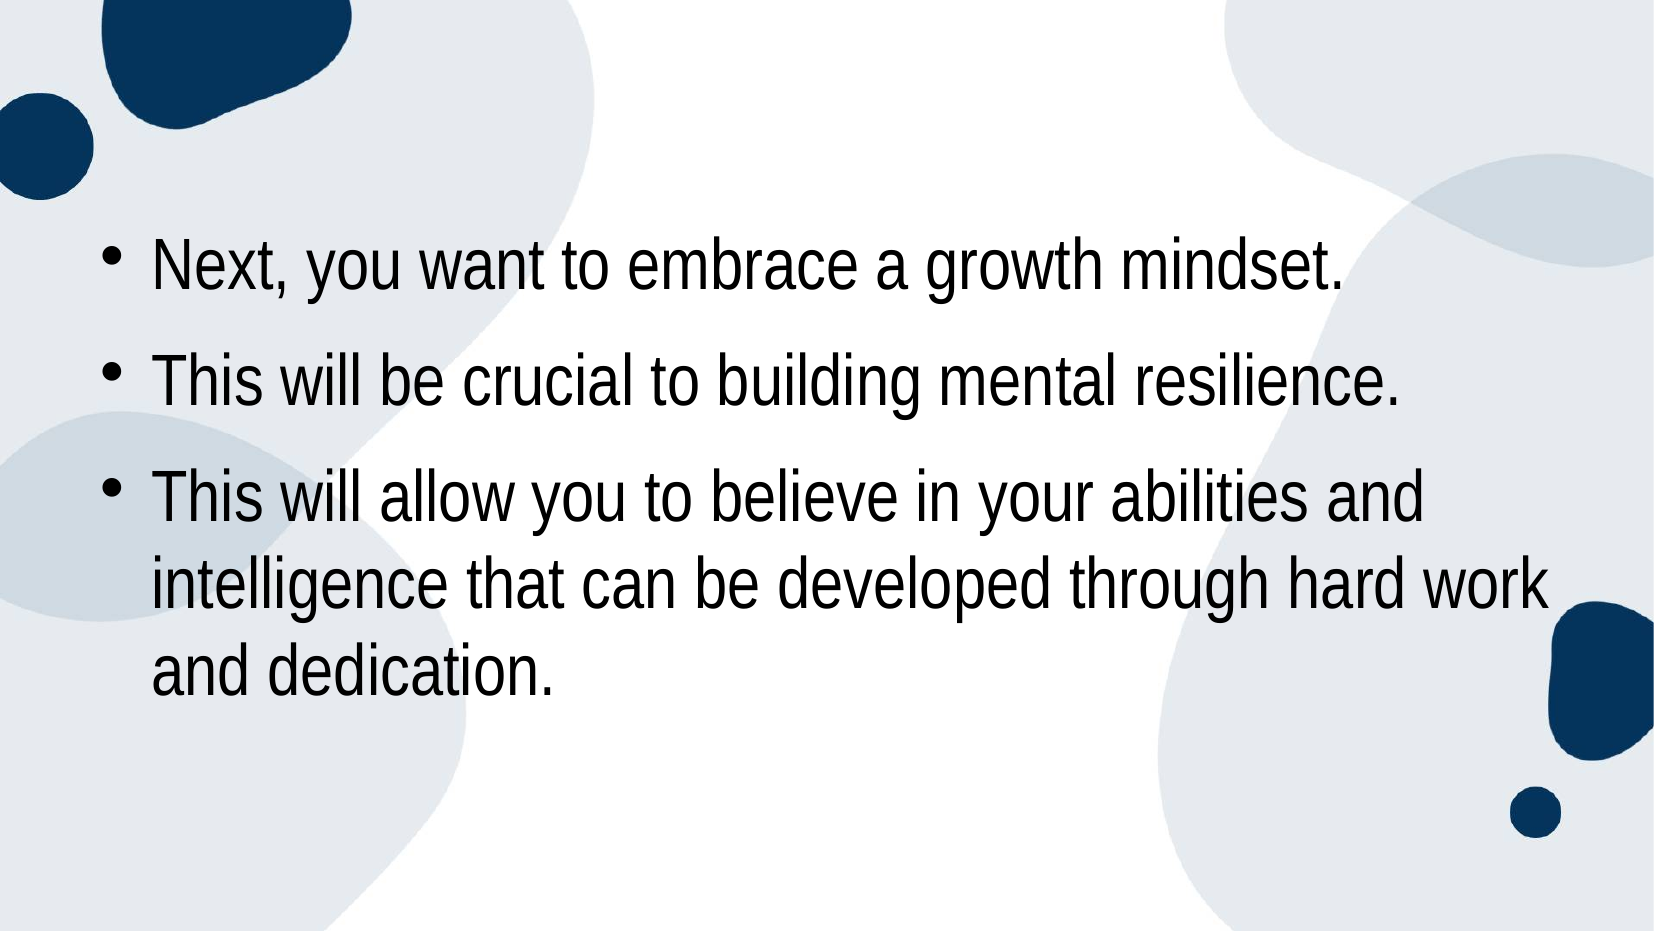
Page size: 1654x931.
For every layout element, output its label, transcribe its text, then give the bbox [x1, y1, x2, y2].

list Next, you want to embrace a growth mindset. This will be crucial to building mental resilience. This will allow you to believe in your abilities and intelligence that can be developed through hard work and dedication. [82, 216, 1571, 714]
picture [0, 0, 1654, 931]
